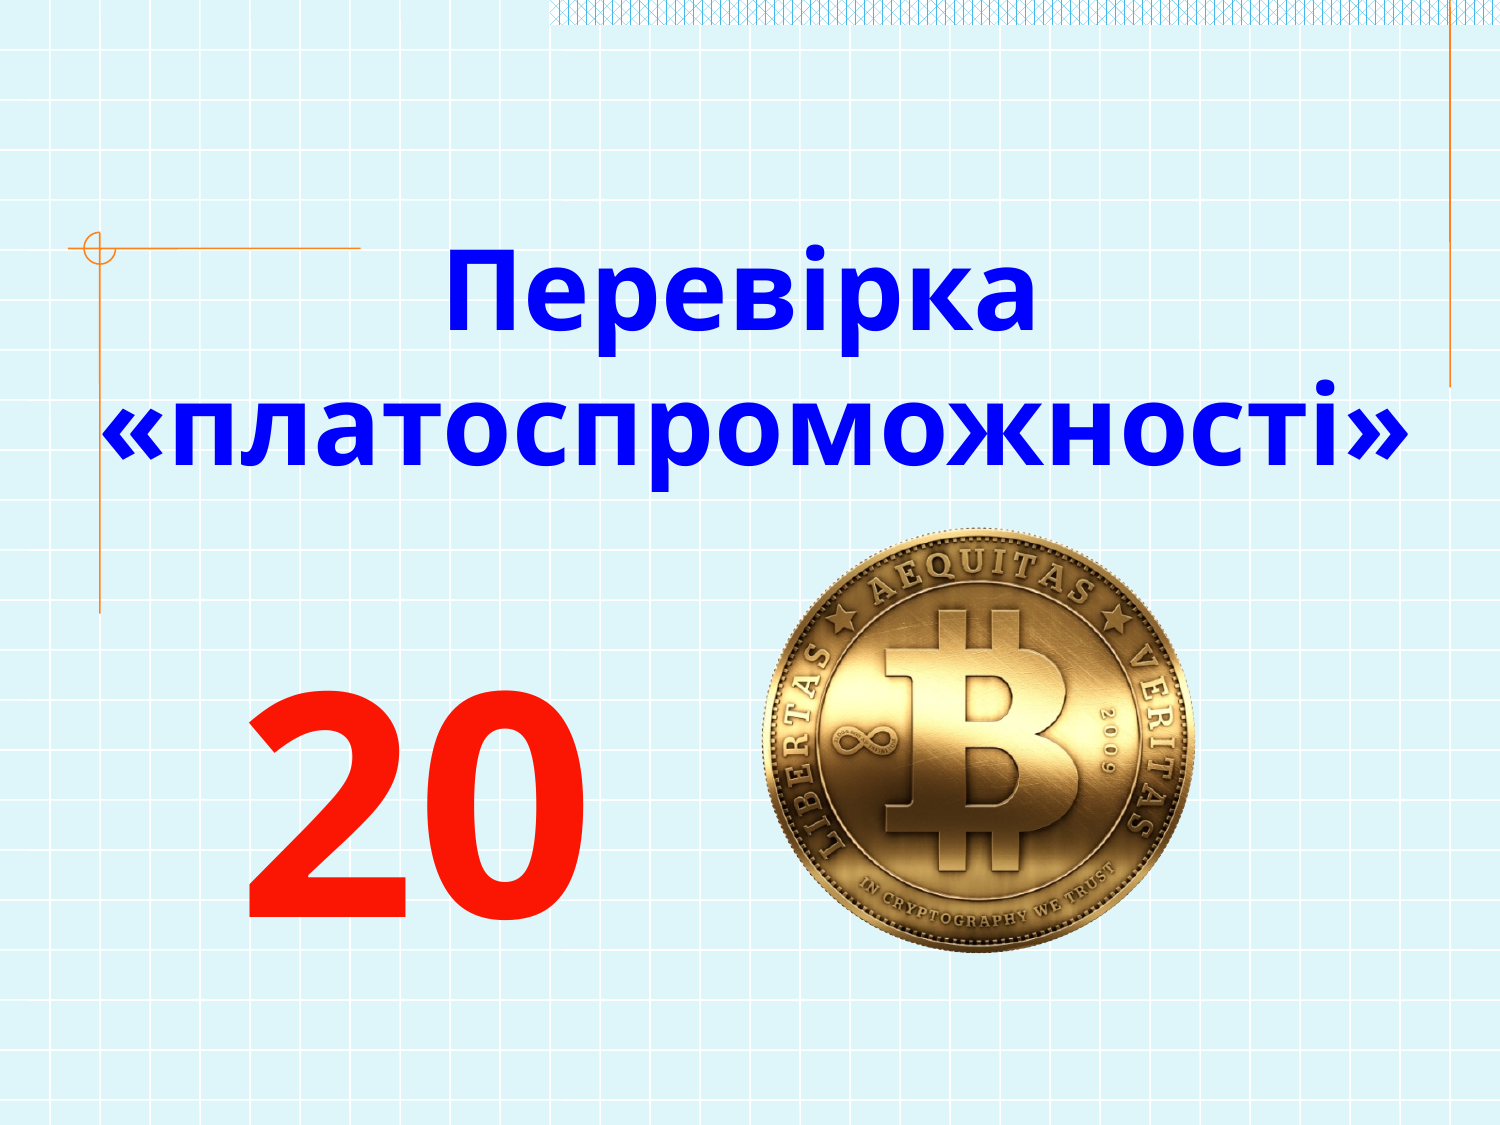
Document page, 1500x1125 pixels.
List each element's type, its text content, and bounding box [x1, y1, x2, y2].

text_box 20 [140, 597, 692, 988]
text_box Перевірка «платоспроможності» [70, 210, 1442, 496]
picture [761, 527, 1196, 954]
